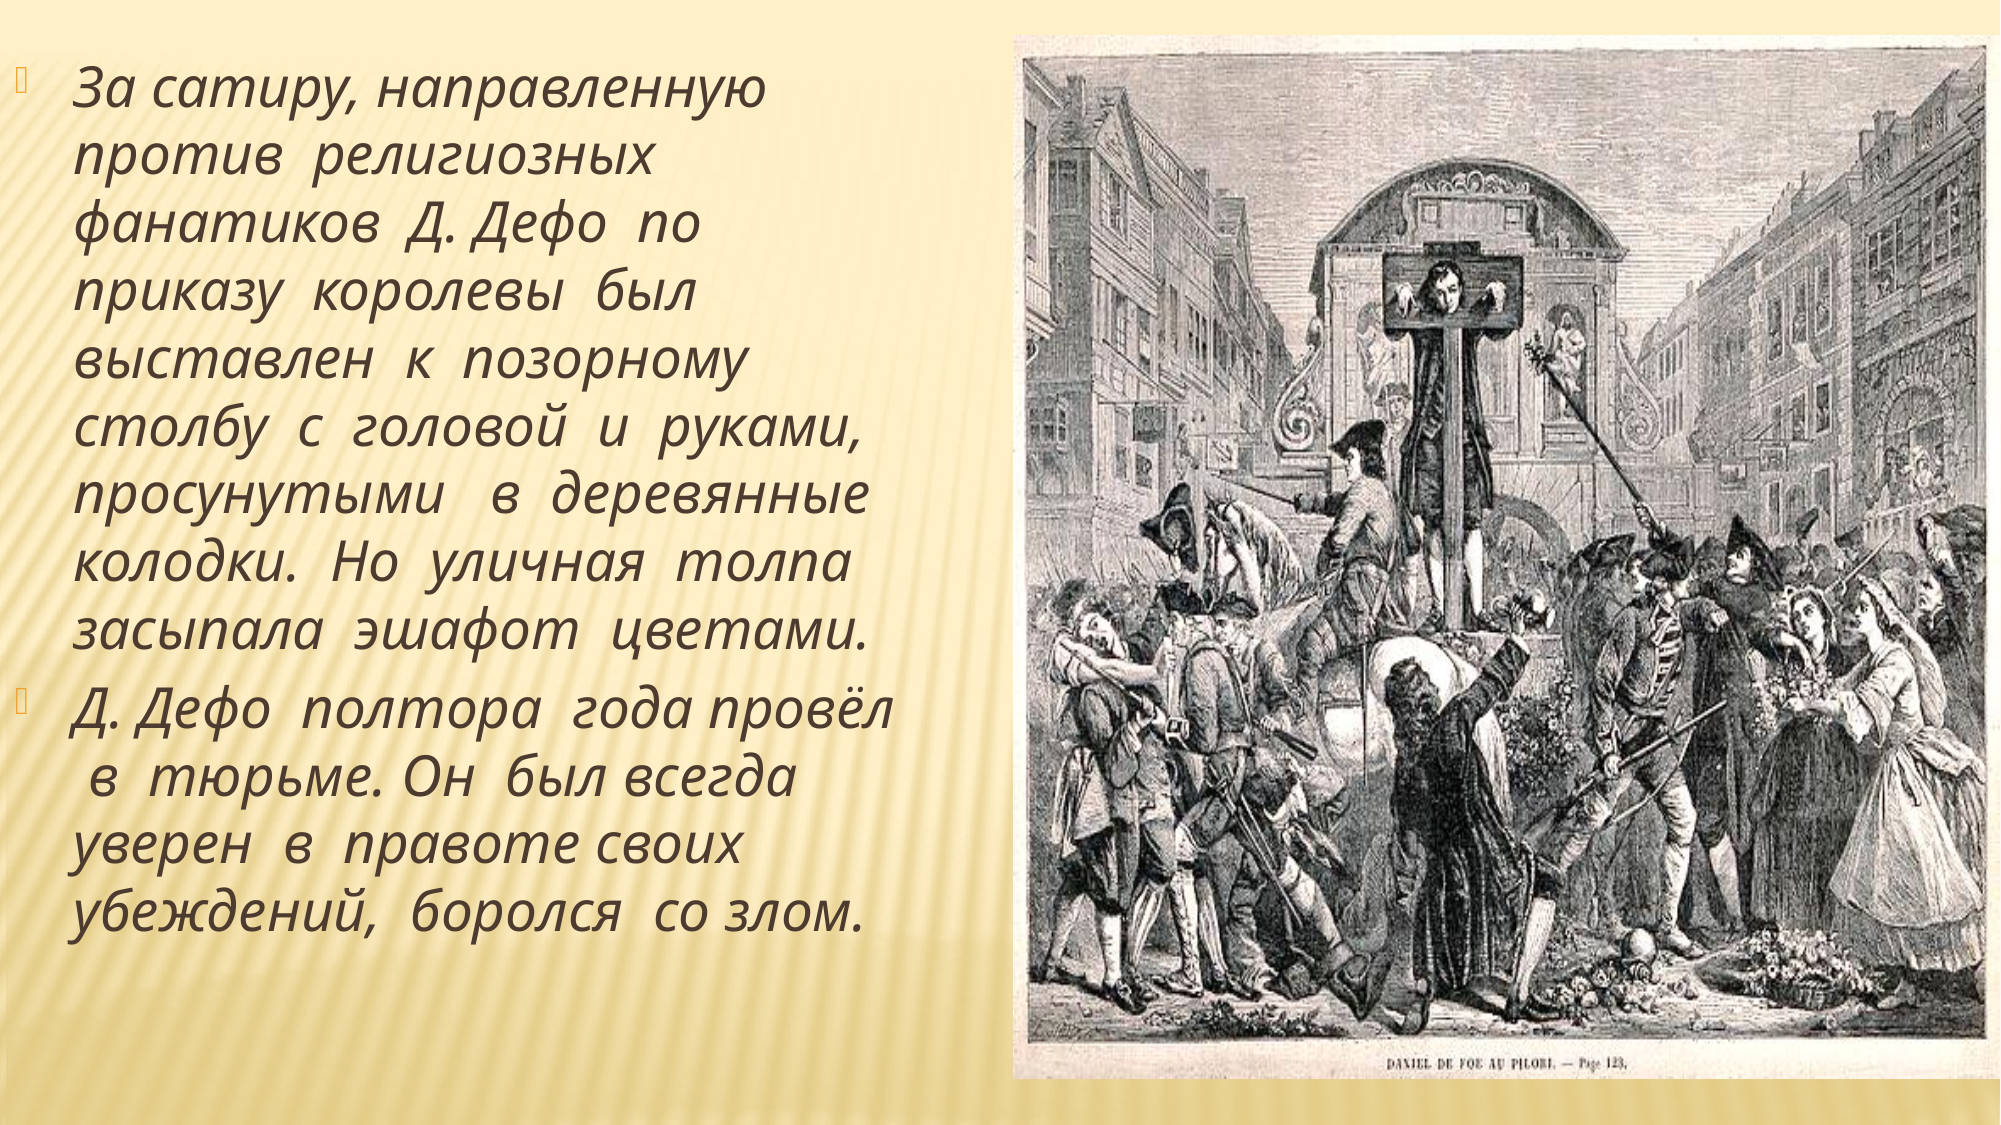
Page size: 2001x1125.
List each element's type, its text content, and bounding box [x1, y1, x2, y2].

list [1012, 35, 2000, 1080]
list За сатиру, направленную против религиозных фанатиков Д. Дефо по приказу королевы был выставлен к позорному столбу с головой и руками, просунутыми в деревянные колодки. Но уличная толпа засыпала эшафот цветами. Д. Дефо полтора года провёл в тюрьме. Он был всегда уверен в правоте своих убеждений, боролся со злом. [0, 43, 911, 1010]
